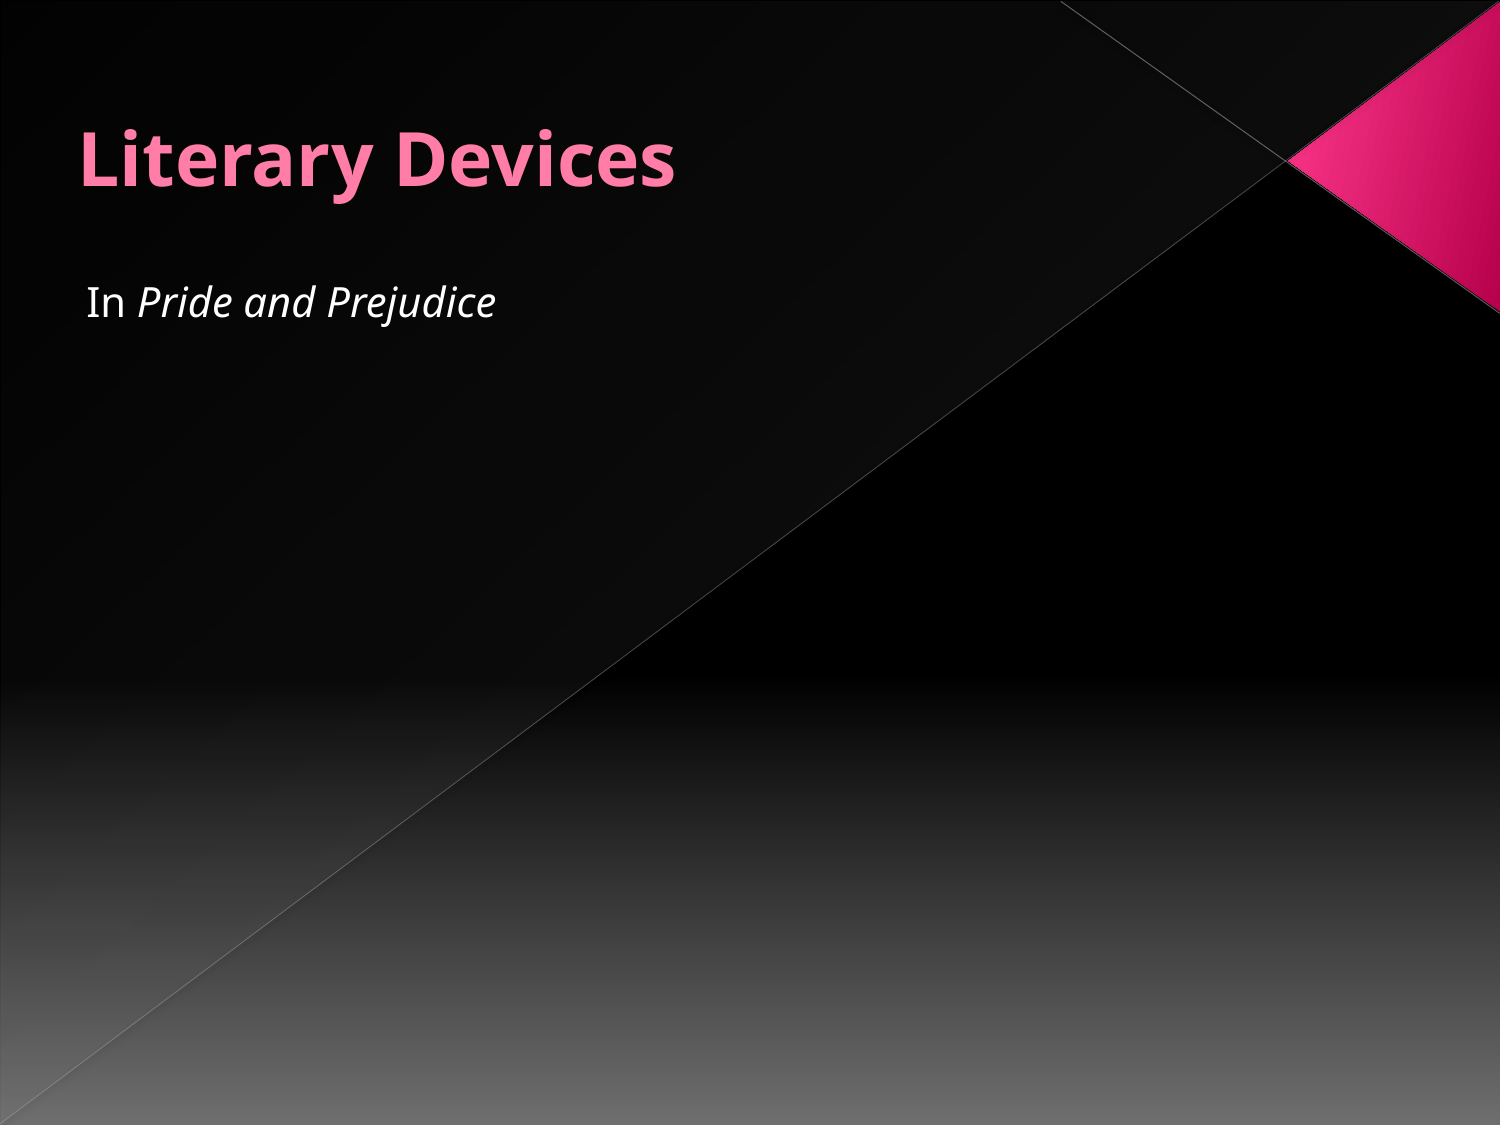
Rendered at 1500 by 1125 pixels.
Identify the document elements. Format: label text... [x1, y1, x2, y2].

list In Pride and Prejudice [62, 267, 700, 643]
title Literary Devices [62, 44, 1250, 268]
